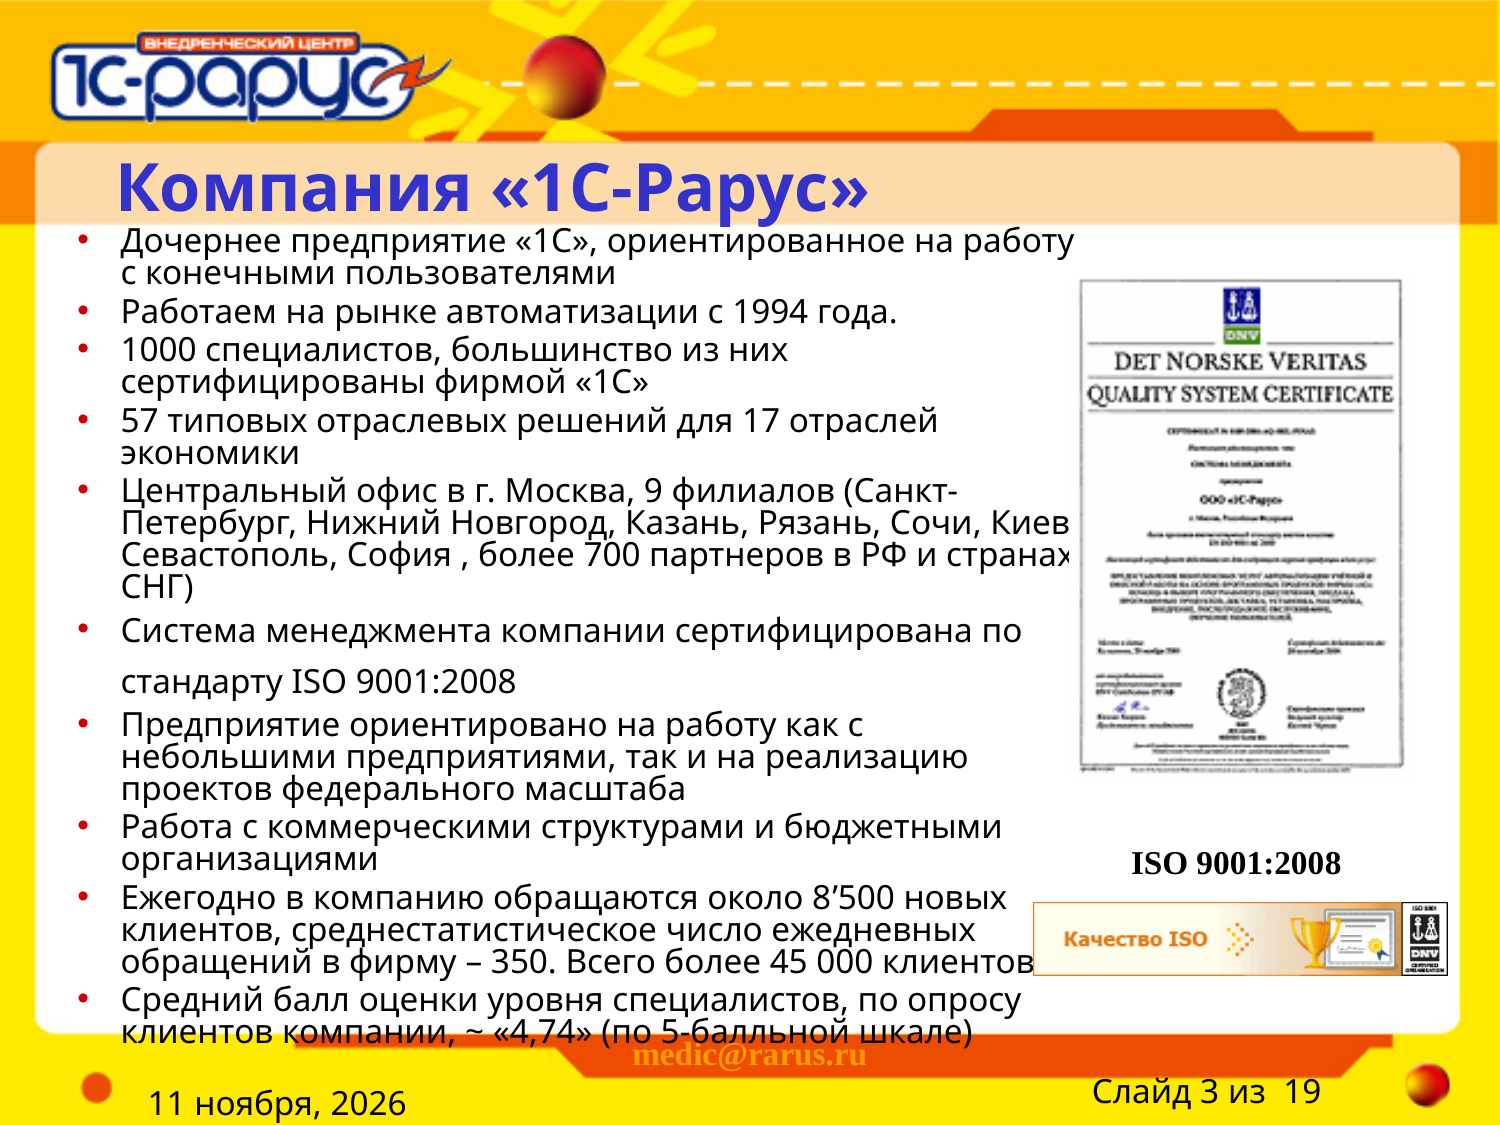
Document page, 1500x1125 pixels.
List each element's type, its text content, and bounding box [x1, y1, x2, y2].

text_box Дочернее предприятие «1С», ориентированное на работу с конечными пользователями Работаем на рынке автоматизации с 1994 года. 1000 специалистов, большинство из них сертифицированы фирмой «1С» 57 типовых отраслевых решений для 17 отраслей экономики Центральный офис в г. Москва, 9 филиалов (Санкт-Петербург, Нижний Новгород, Казань, Рязань, Сочи, Киев, Севастополь, София , более 700 партнеров в РФ и странах СНГ) Система менеджмента компании сертифицирована по стандарту ISO 9001:2008 Предприятие ориентировано на работу как с небольшими предприятиями, так и на реализацию проектов федерального масштаба Работа с коммерческими структурами и бюджетными организациями Ежегодно в компанию обращаются около 8’500 новых клиентов, среднестатистическое число ежедневных обращений в фирму – 350. Всего более 45 000 клиентов. Средний балл оценки уровня специалистов, по опросу клиентов компании, ~ «4,74» (по 5-балльной шкале) [62, 219, 1102, 1035]
title Компания «1С-Рарус» [100, 136, 1454, 232]
footer medic@rarus.ru [512, 1035, 988, 1103]
slide_number 18 мая 2011 г. [123, 1035, 644, 1125]
text_box ISO 9001:2008 [1116, 834, 1357, 889]
picture [0, 0, 1500, 1125]
